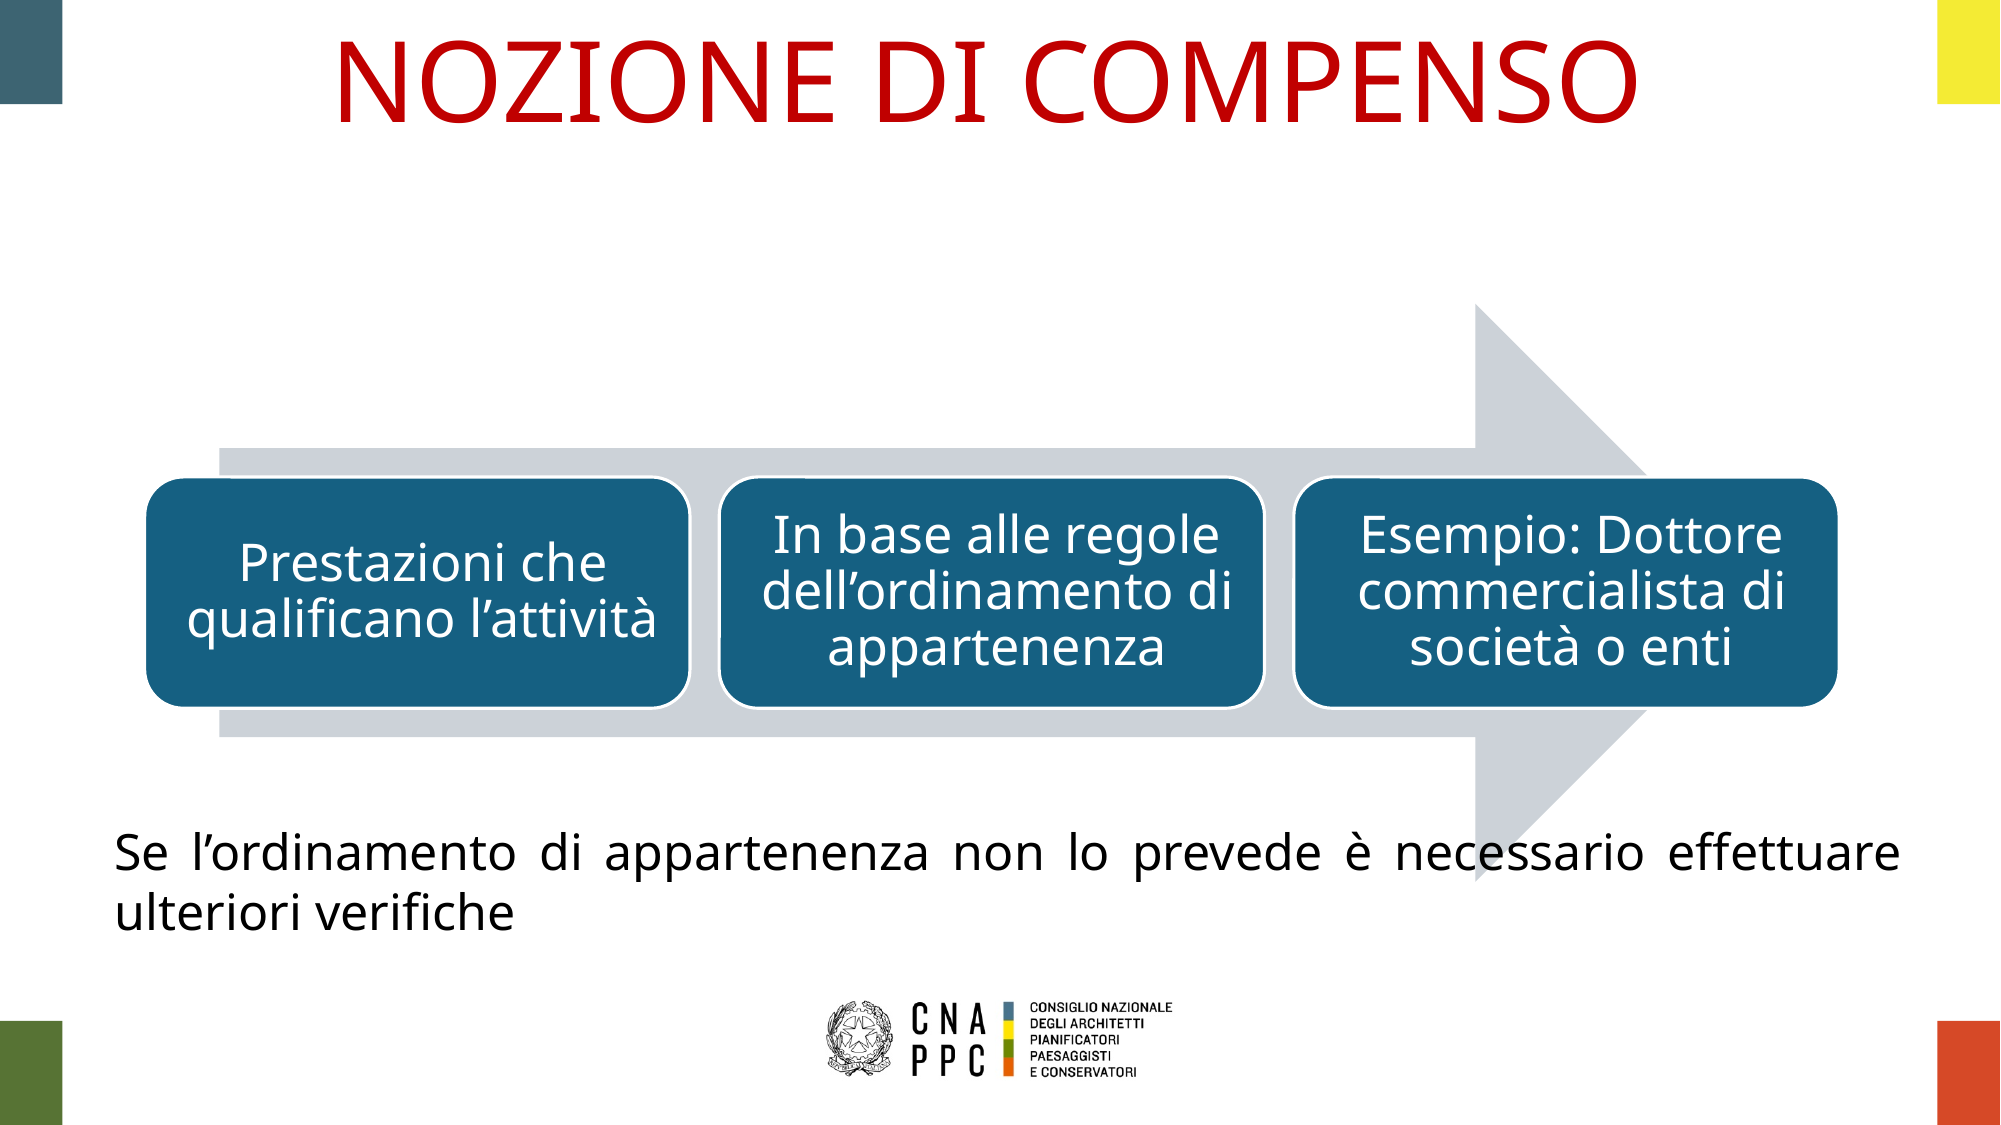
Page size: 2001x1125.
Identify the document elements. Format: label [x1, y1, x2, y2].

text_box [0, 0, 2000, 1125]
